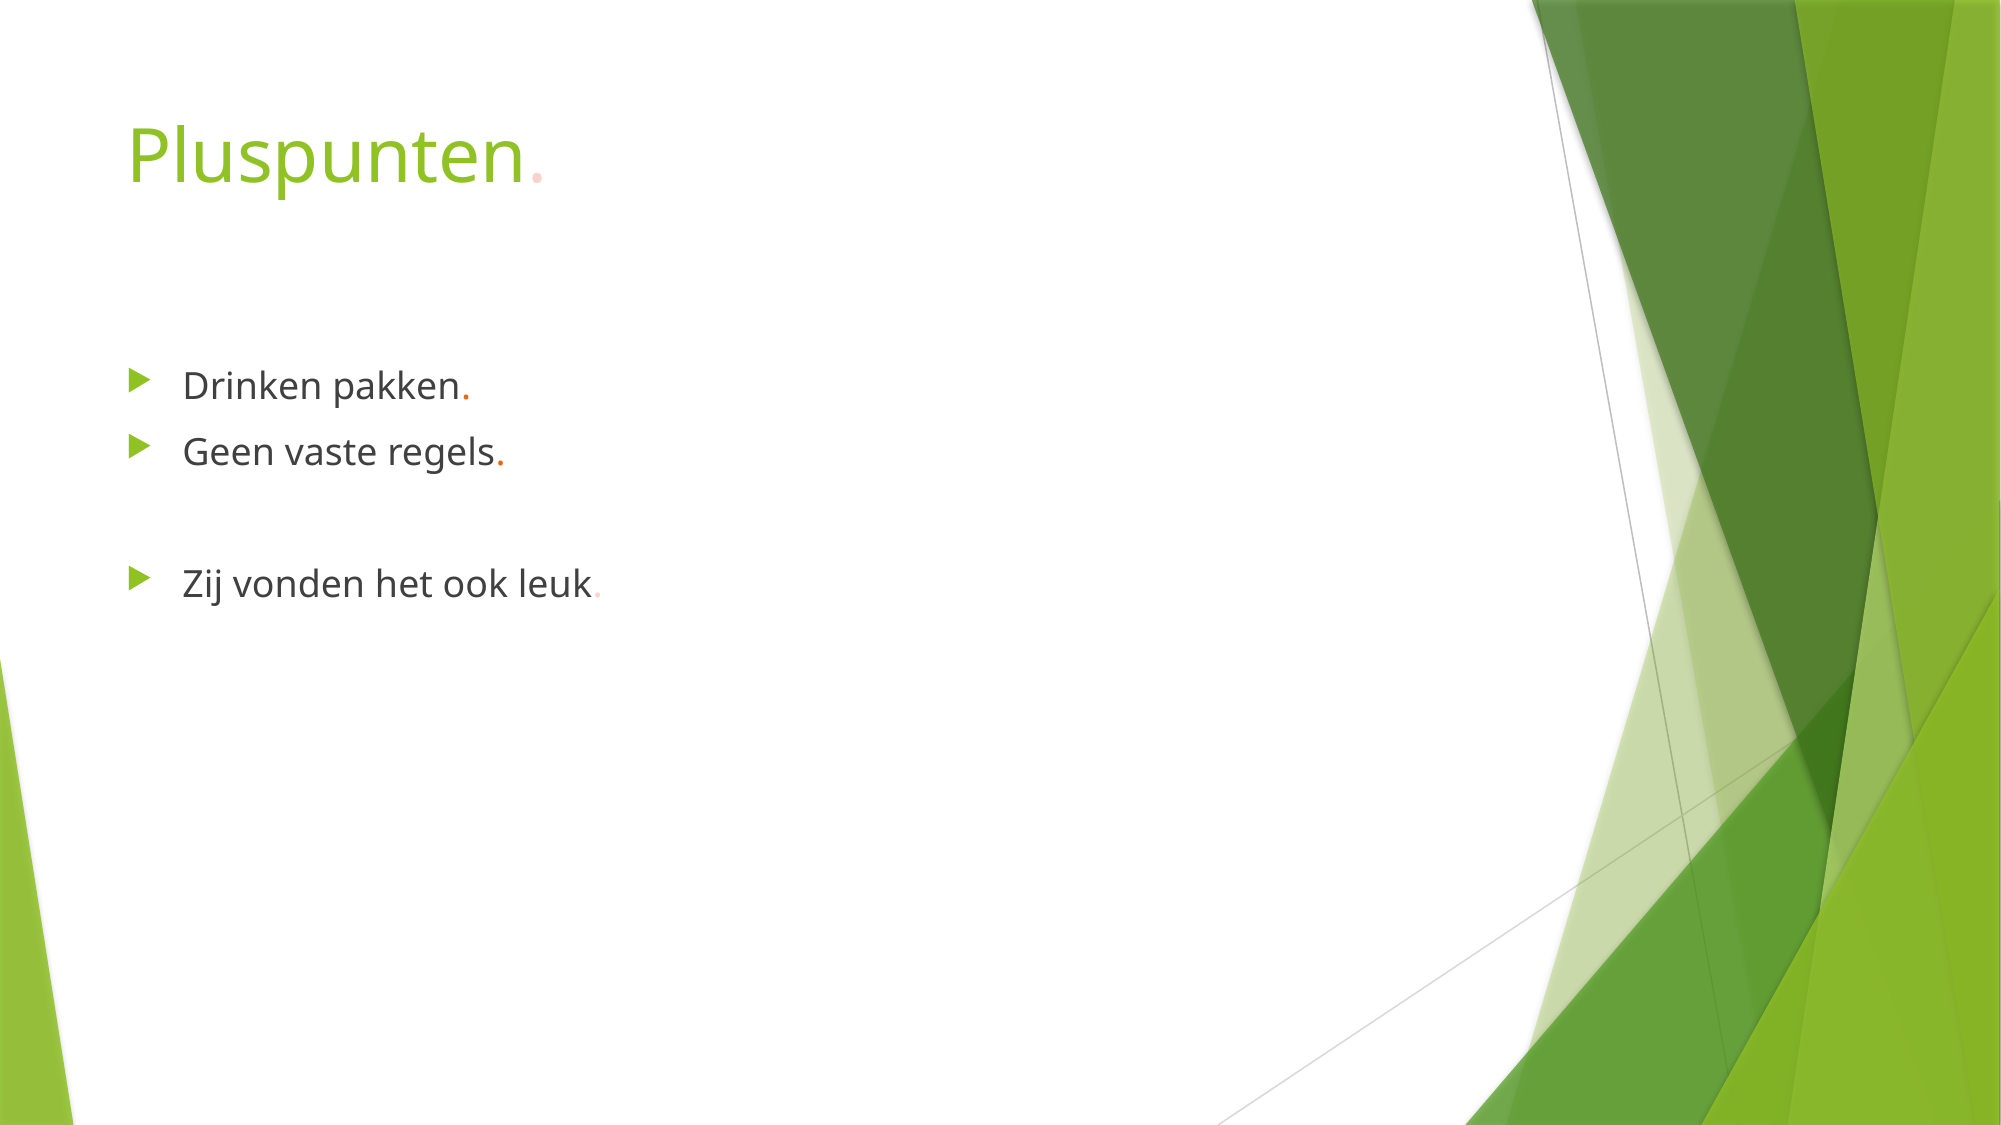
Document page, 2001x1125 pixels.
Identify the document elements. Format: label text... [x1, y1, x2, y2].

title Pluspunten. [111, 99, 1522, 317]
list Drinken pakken. Geen vaste regels. Zij vonden het ook leuk. [111, 354, 1522, 992]
